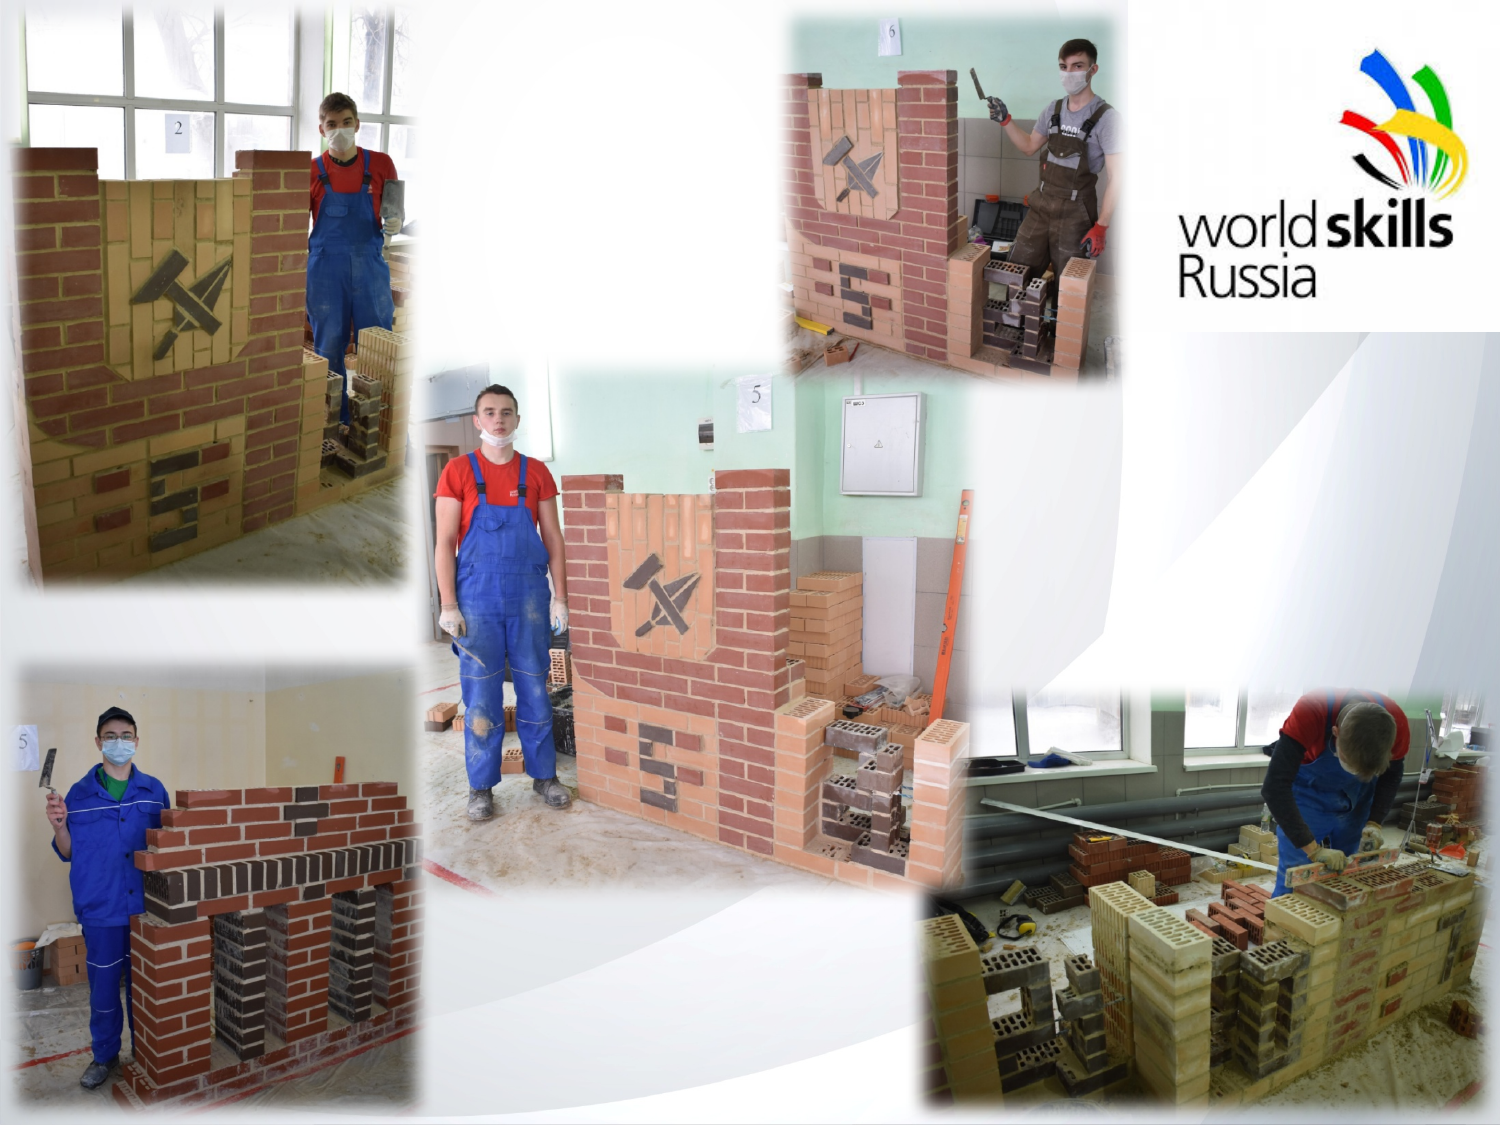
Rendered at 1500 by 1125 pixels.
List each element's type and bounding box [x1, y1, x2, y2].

picture [0, 0, 1500, 1125]
list [1132, 0, 1500, 332]
